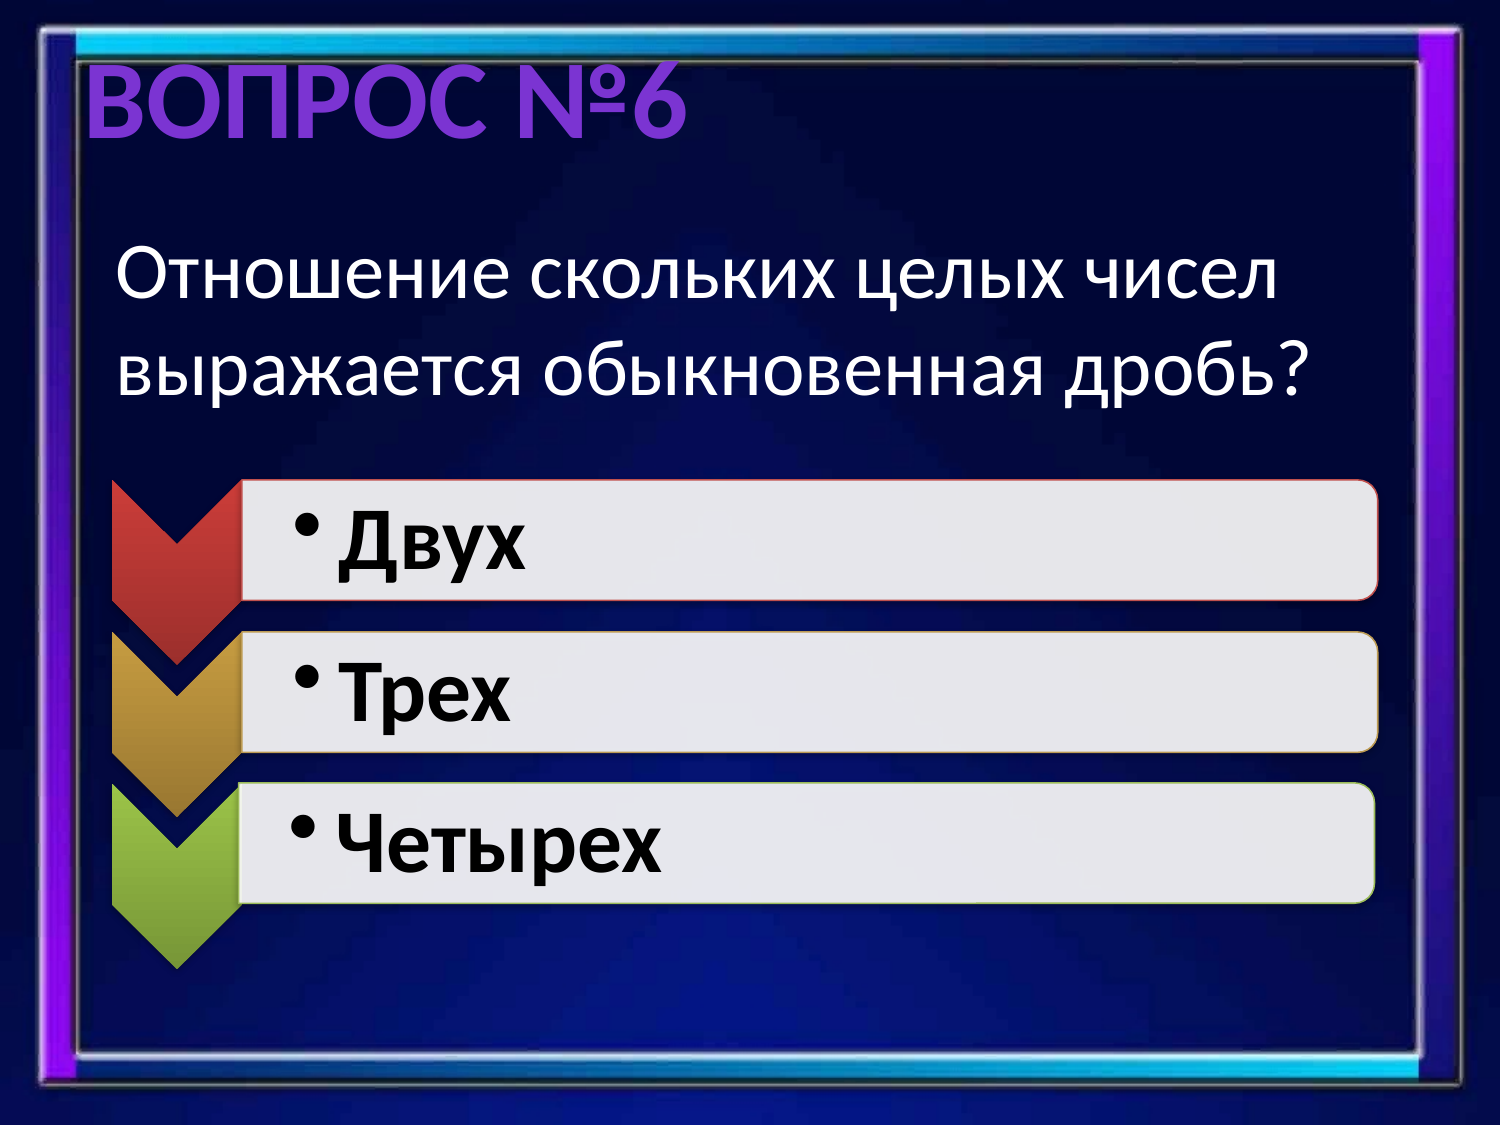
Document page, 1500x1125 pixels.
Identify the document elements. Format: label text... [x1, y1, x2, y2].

text_box Вопрос №6 [67, 18, 704, 169]
title Отношение скольких целых чисел выражается обыкновенная дробь? [100, 208, 1451, 421]
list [111, 479, 1378, 970]
picture [0, 0, 1500, 1125]
